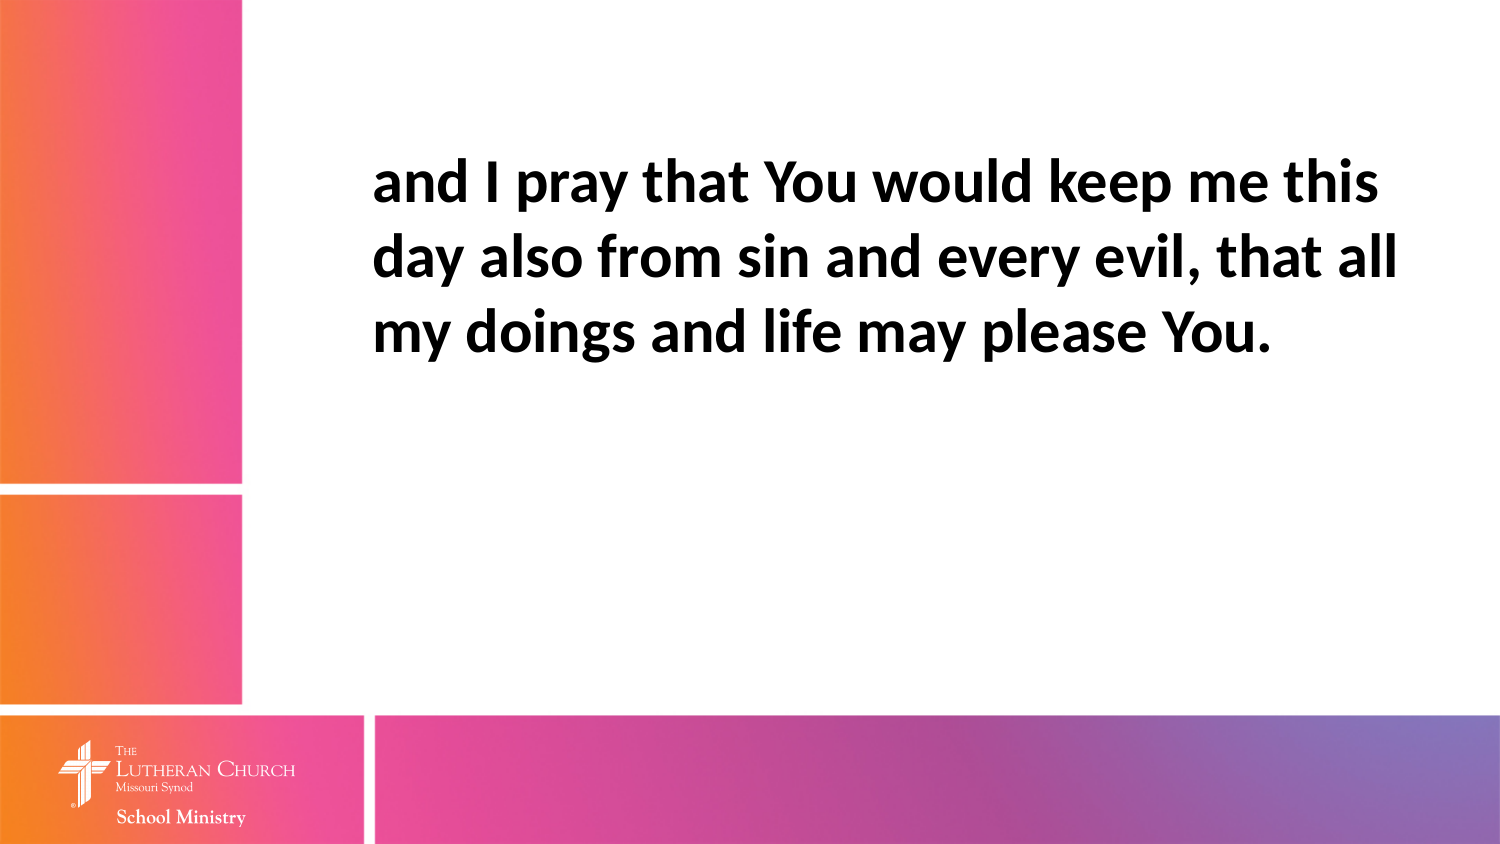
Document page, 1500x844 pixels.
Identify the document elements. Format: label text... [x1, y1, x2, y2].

picture [0, 0, 1500, 844]
list and I pray that You would keep me this day also from sin and every evil, that all my doings and life may please You. [315, 44, 1429, 688]
